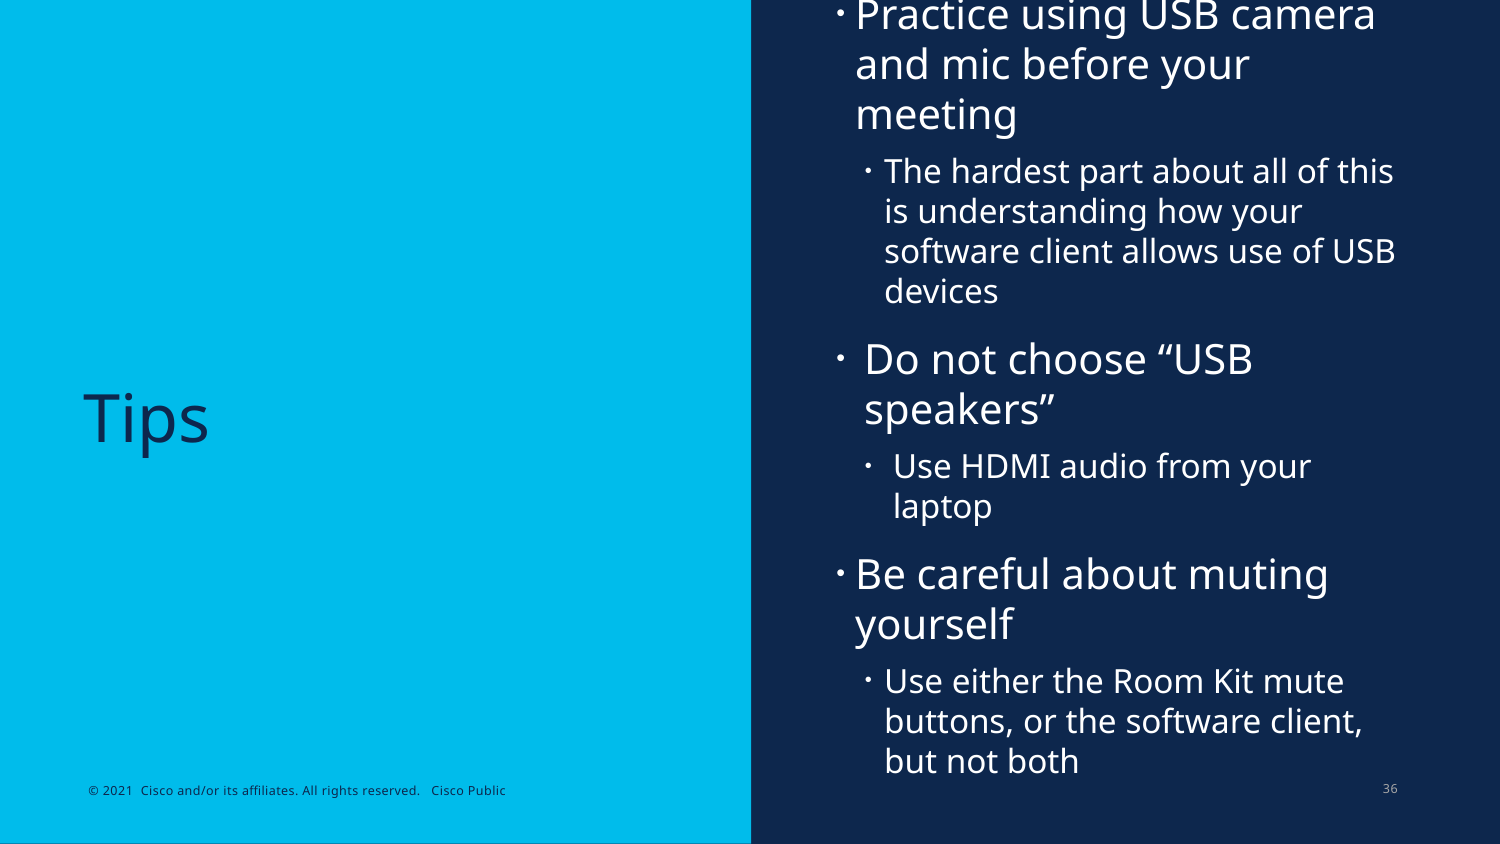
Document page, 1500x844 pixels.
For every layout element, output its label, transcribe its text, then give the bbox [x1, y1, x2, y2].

list Practice using USB camera and mic before your meeting The hardest part about all of this is understanding how your software client allows use of USB devices Do not choose “USB speakers” Use HDMI audio from your laptop Be careful about muting yourself Use either the Room Kit mute buttons, or the software client, but not both [836, 87, 1419, 754]
title Tips [68, 271, 697, 572]
